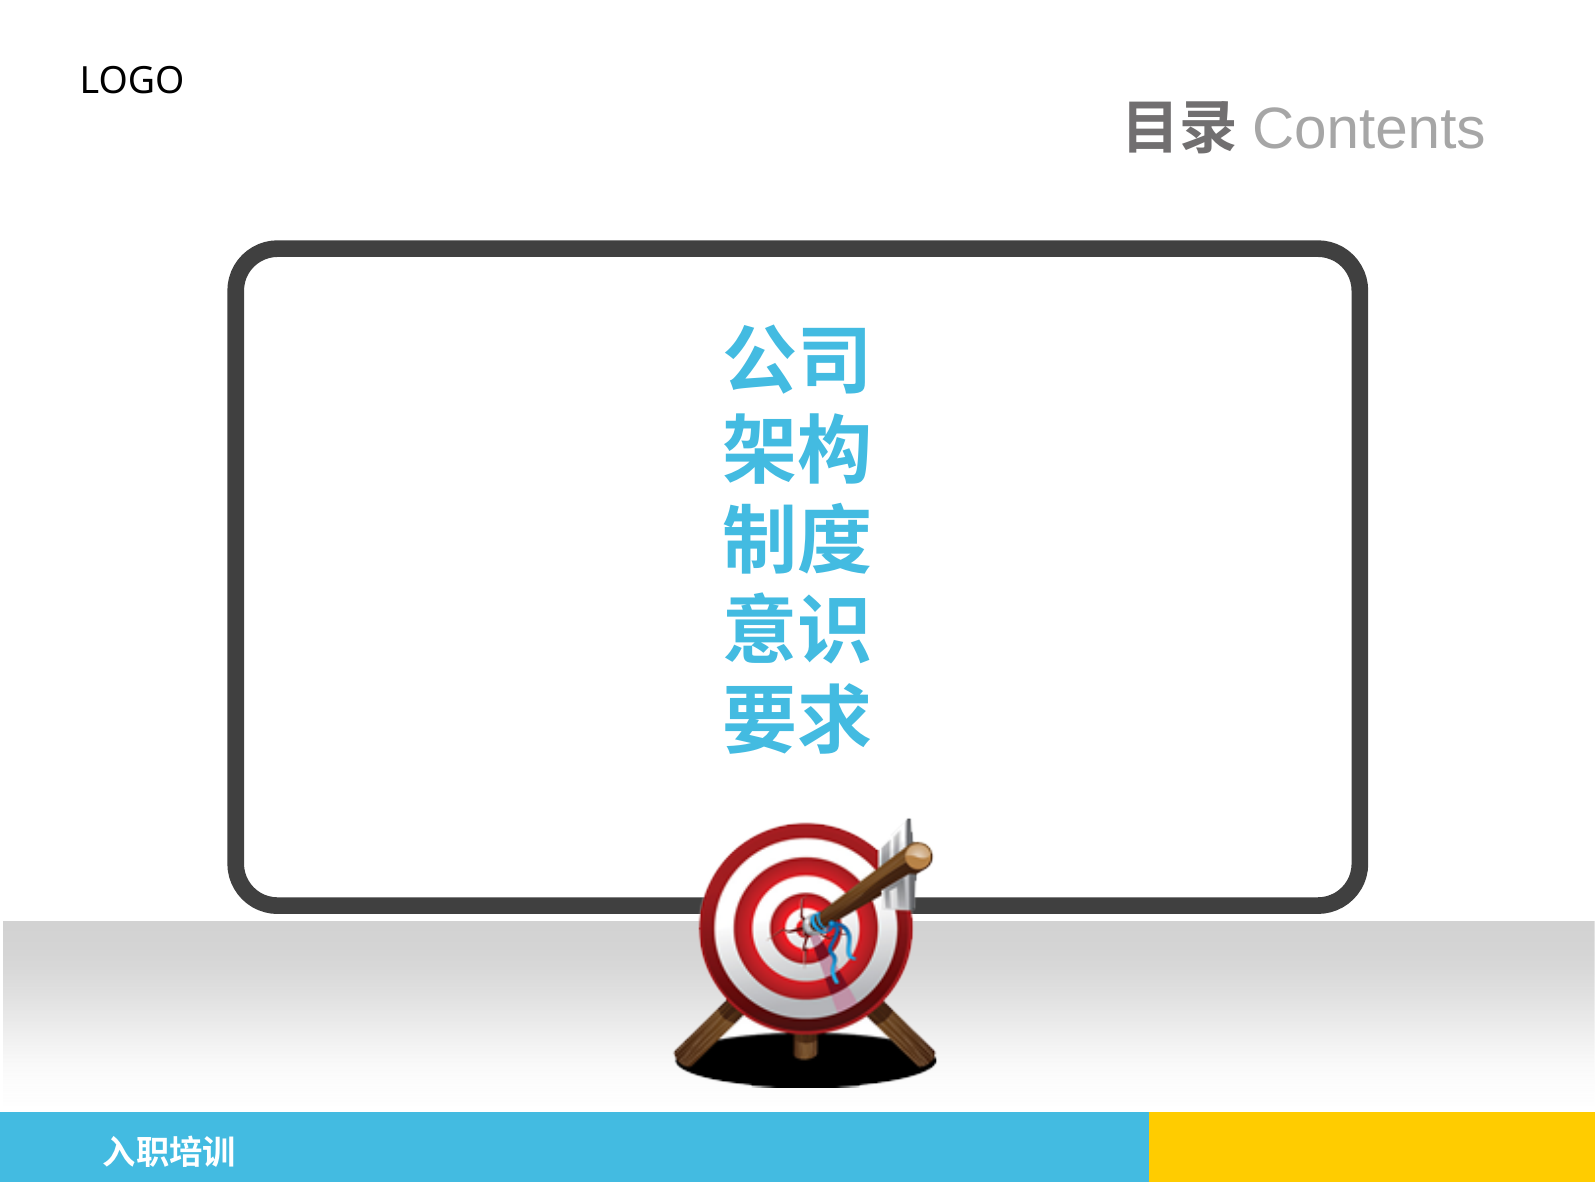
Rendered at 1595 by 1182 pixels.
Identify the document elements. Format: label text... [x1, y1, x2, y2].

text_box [3, 921, 1595, 1113]
title 目录Contents [318, 58, 1501, 193]
picture [626, 813, 998, 1088]
text_box 公司 架构 制度 意识 要求 [251, 305, 1344, 771]
text_box [235, 248, 1360, 906]
